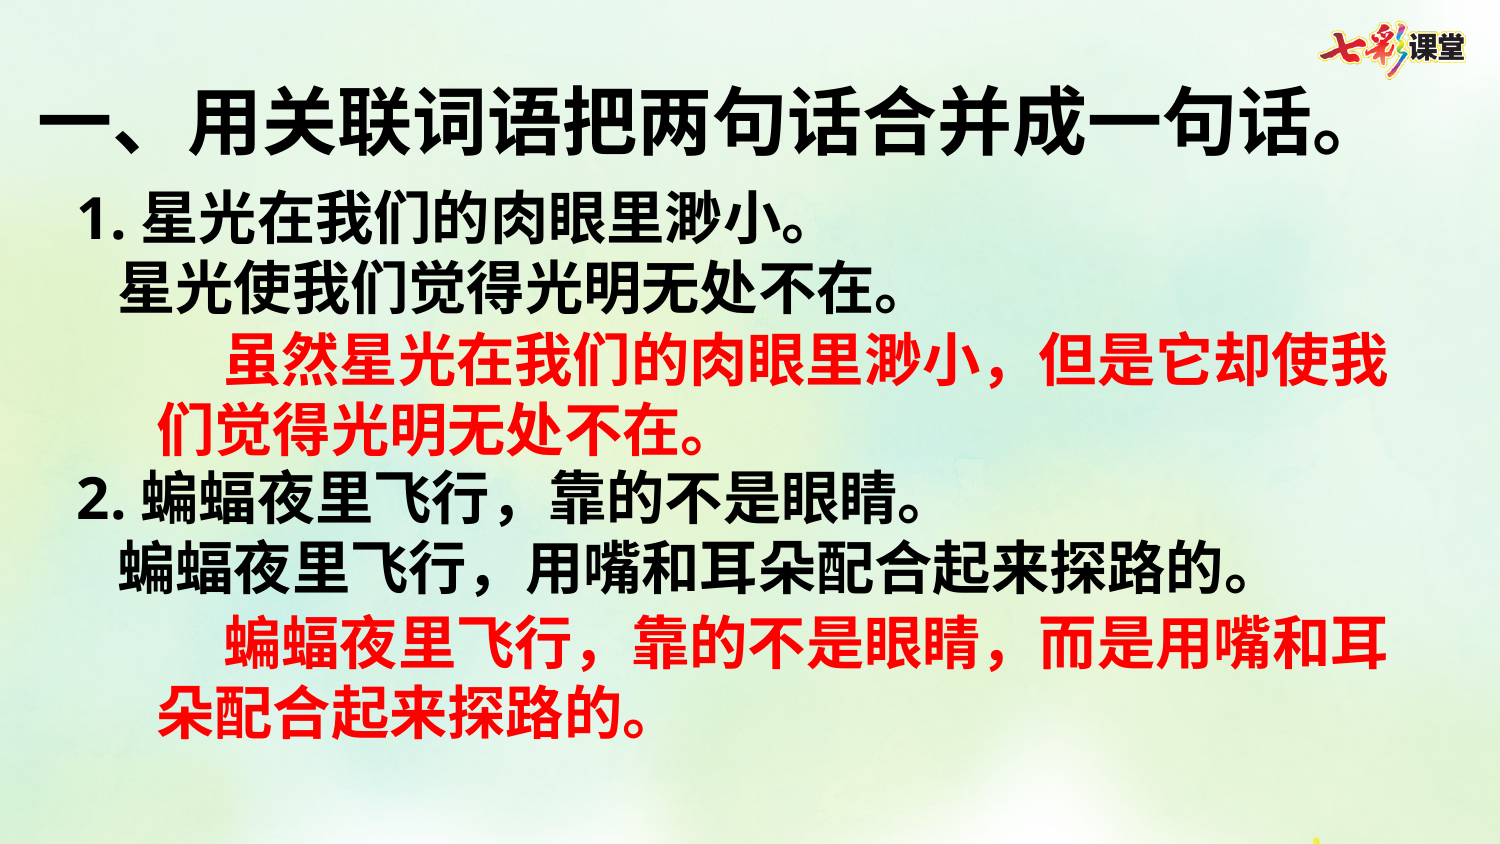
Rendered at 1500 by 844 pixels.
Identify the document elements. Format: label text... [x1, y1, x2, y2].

text_box 一、用关联词语把两句话合并成一句话。 [23, 67, 1447, 173]
text_box 蝙蝠夜里飞行，靠的不是眼睛，而是用嘴和耳朵配合起来探路的。 [141, 598, 1412, 754]
text_box 虽然星光在我们的肉眼里渺小，但是它却使我们觉得光明无处不在。 [141, 315, 1412, 471]
picture [0, 0, 1500, 844]
text_box 1.星光在我们的肉眼里渺小。 星光使我们觉得光明无处不在。 2.蝙蝠夜里飞行，靠的不是眼睛。 蝙蝠夜里飞行，用嘴和耳朵配合起来探路的。 [62, 173, 1412, 749]
